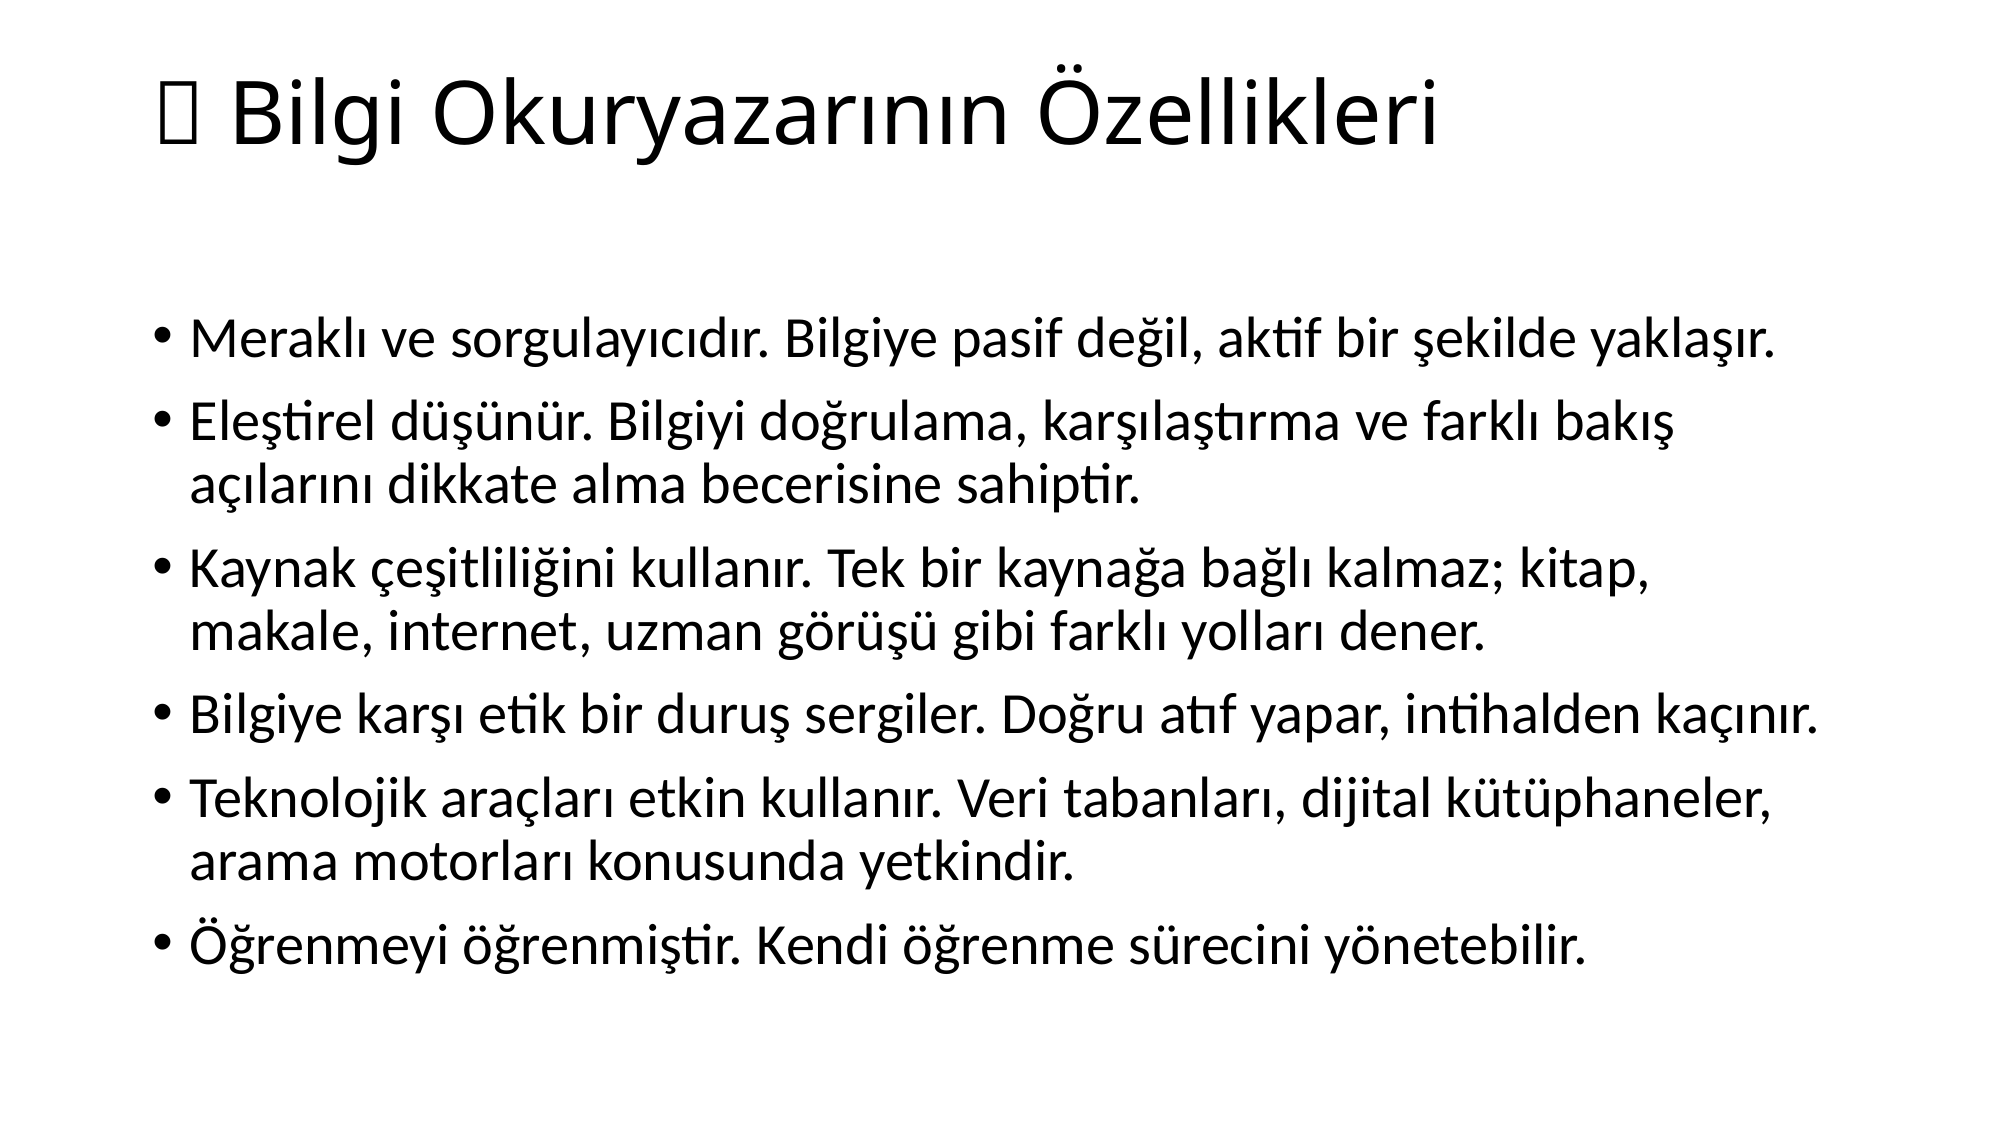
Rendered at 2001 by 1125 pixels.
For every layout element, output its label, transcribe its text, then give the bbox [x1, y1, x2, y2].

list Meraklı ve sorgulayıcıdır. Bilgiye pasif değil, aktif bir şekilde yaklaşır. Eleştirel düşünür. Bilgiyi doğrulama, karşılaştırma ve farklı bakış açılarını dikkate alma becerisine sahiptir. Kaynak çeşitliliğini kullanır. Tek bir kaynağa bağlı kalmaz; kitap, makale, internet, uzman görüşü gibi farklı yolları dener. Bilgiye karşı etik bir duruş sergiler. Doğru atıf yapar, intihalden kaçınır. Teknolojik araçları etkin kullanır. Veri tabanları, dijital kütüphaneler, arama motorları konusunda yetkindir. Öğrenmeyi öğrenmiştir. Kendi öğrenme sürecini yönetebilir. [137, 299, 1863, 1110]
title 📌 Bilgi Okuryazarının Özellikleri [137, 59, 1863, 278]
